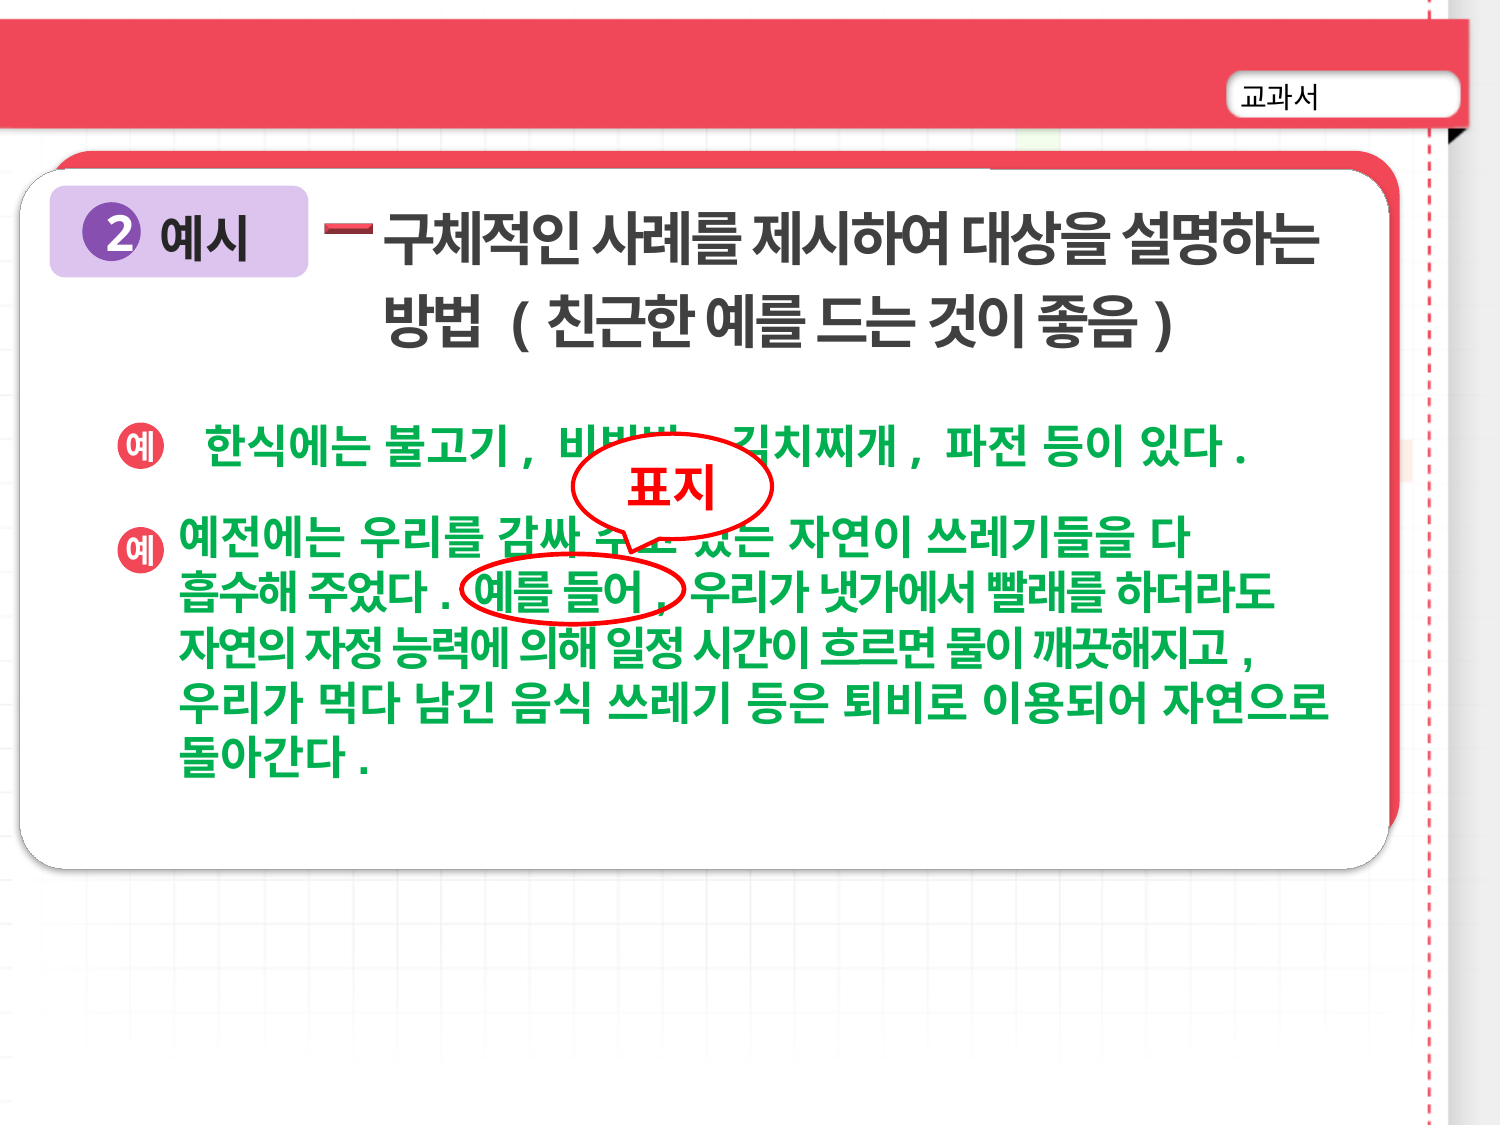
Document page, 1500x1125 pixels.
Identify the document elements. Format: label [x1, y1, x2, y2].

picture [0, 0, 1500, 1125]
text_box [19, 150, 1400, 870]
